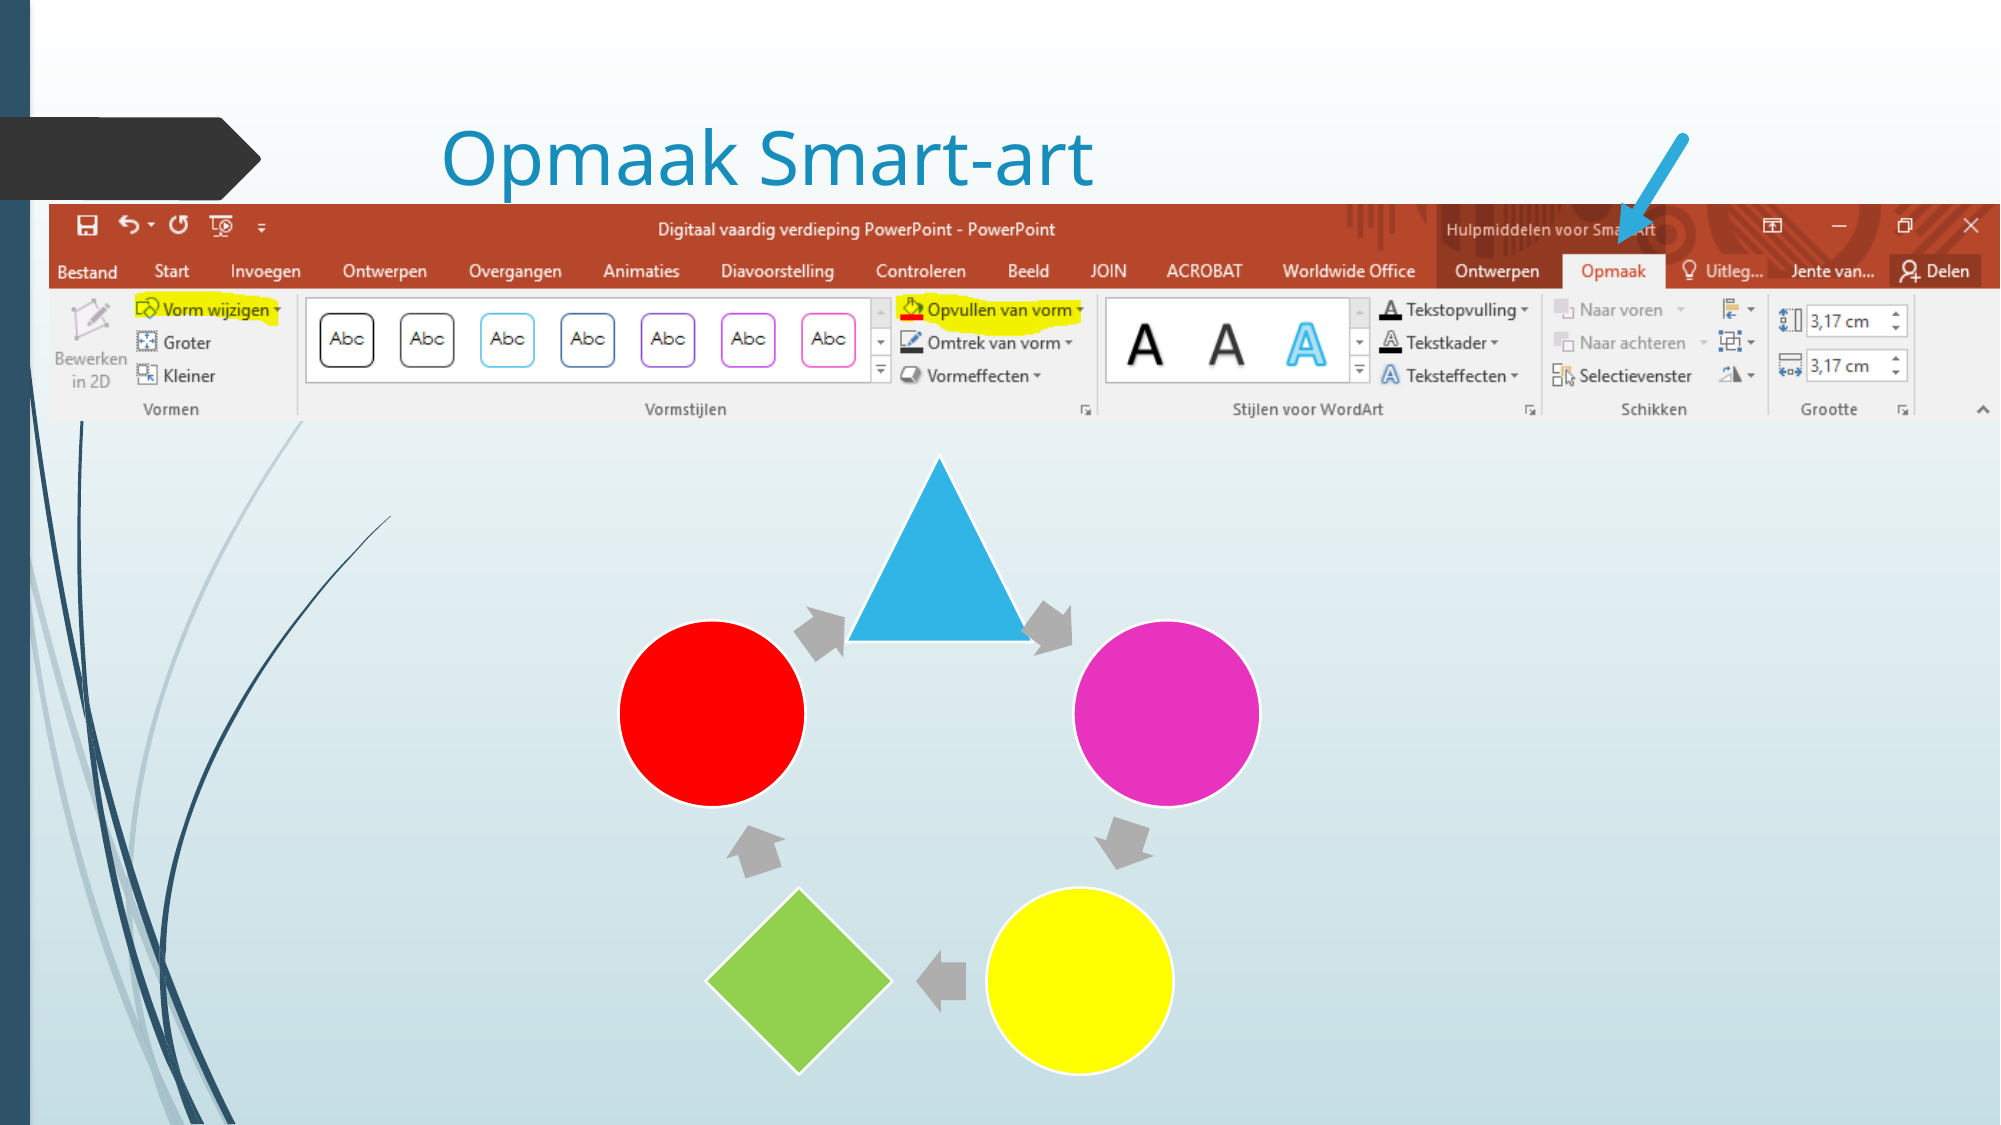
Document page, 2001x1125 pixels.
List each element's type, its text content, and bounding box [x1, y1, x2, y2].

title Opmaak Smart-art [425, 102, 1888, 203]
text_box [1617, 138, 1683, 245]
picture [49, 203, 2000, 421]
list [208, 454, 1671, 1076]
